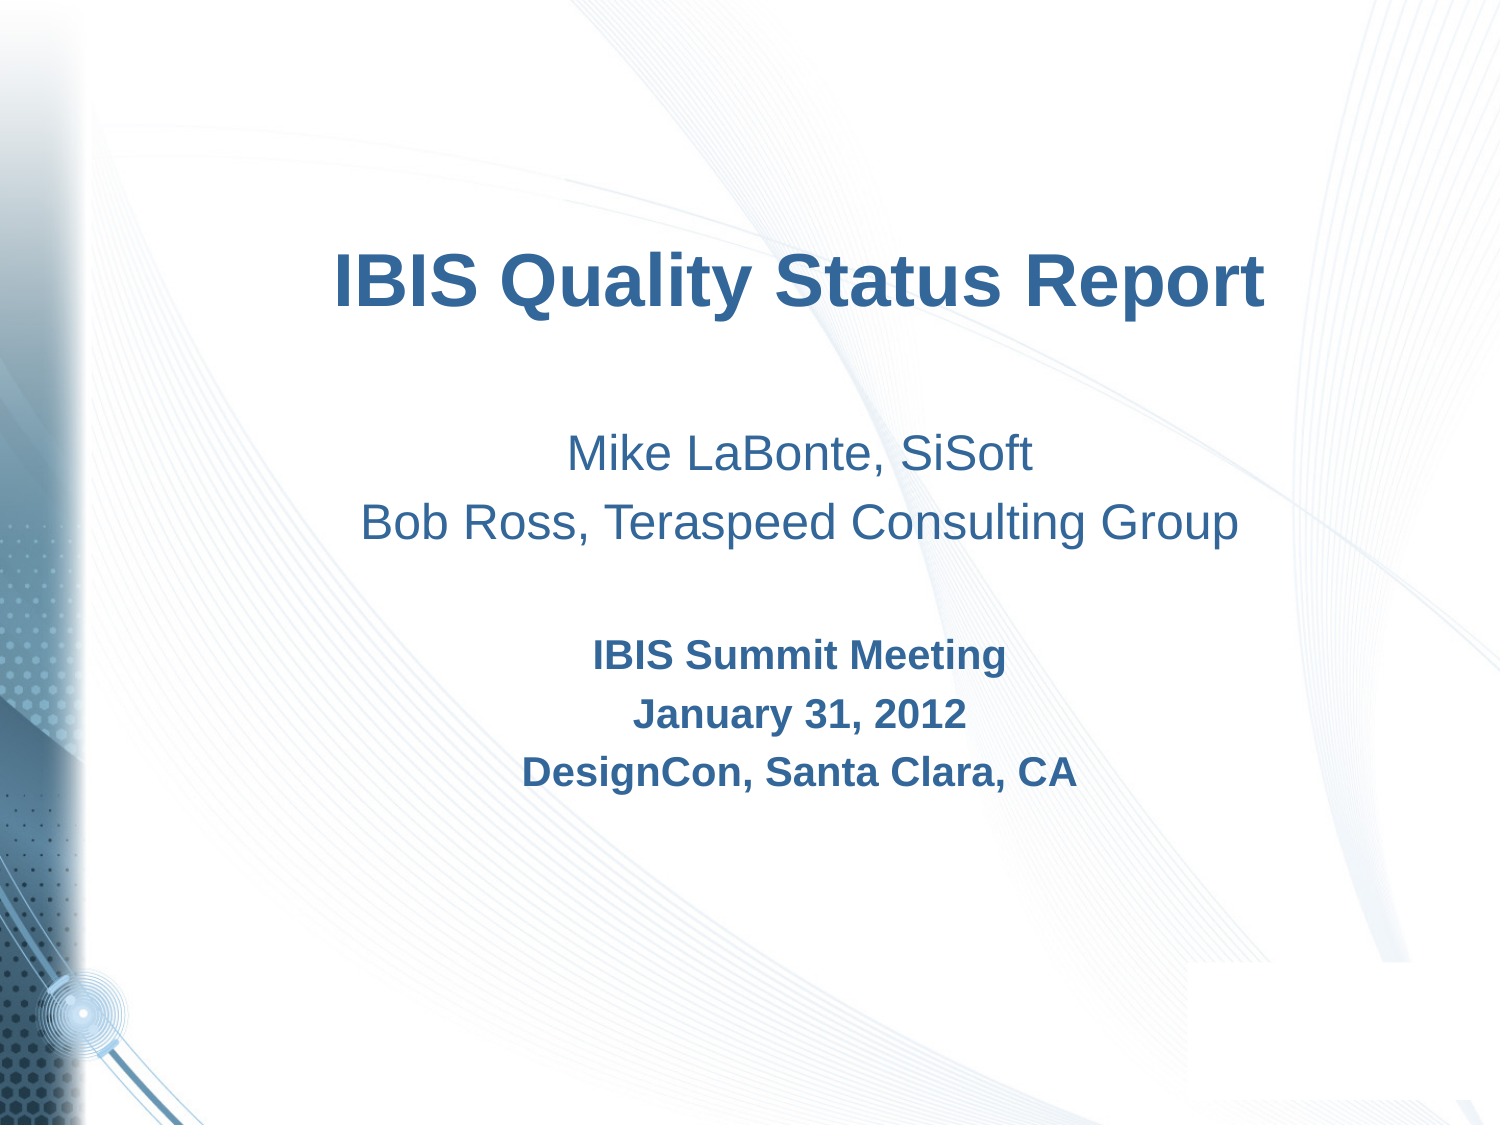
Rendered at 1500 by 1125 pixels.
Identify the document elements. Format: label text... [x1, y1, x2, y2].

subtitle Mike LaBonte, SiSoft Bob Ross, Teraspeed Consulting Group IBIS Summit Meeting January 31, 2012 DesignCon, Santa Clara, CA [262, 412, 1338, 1000]
title IBIS Quality Status Report [162, 174, 1438, 379]
picture [0, 0, 1500, 1125]
